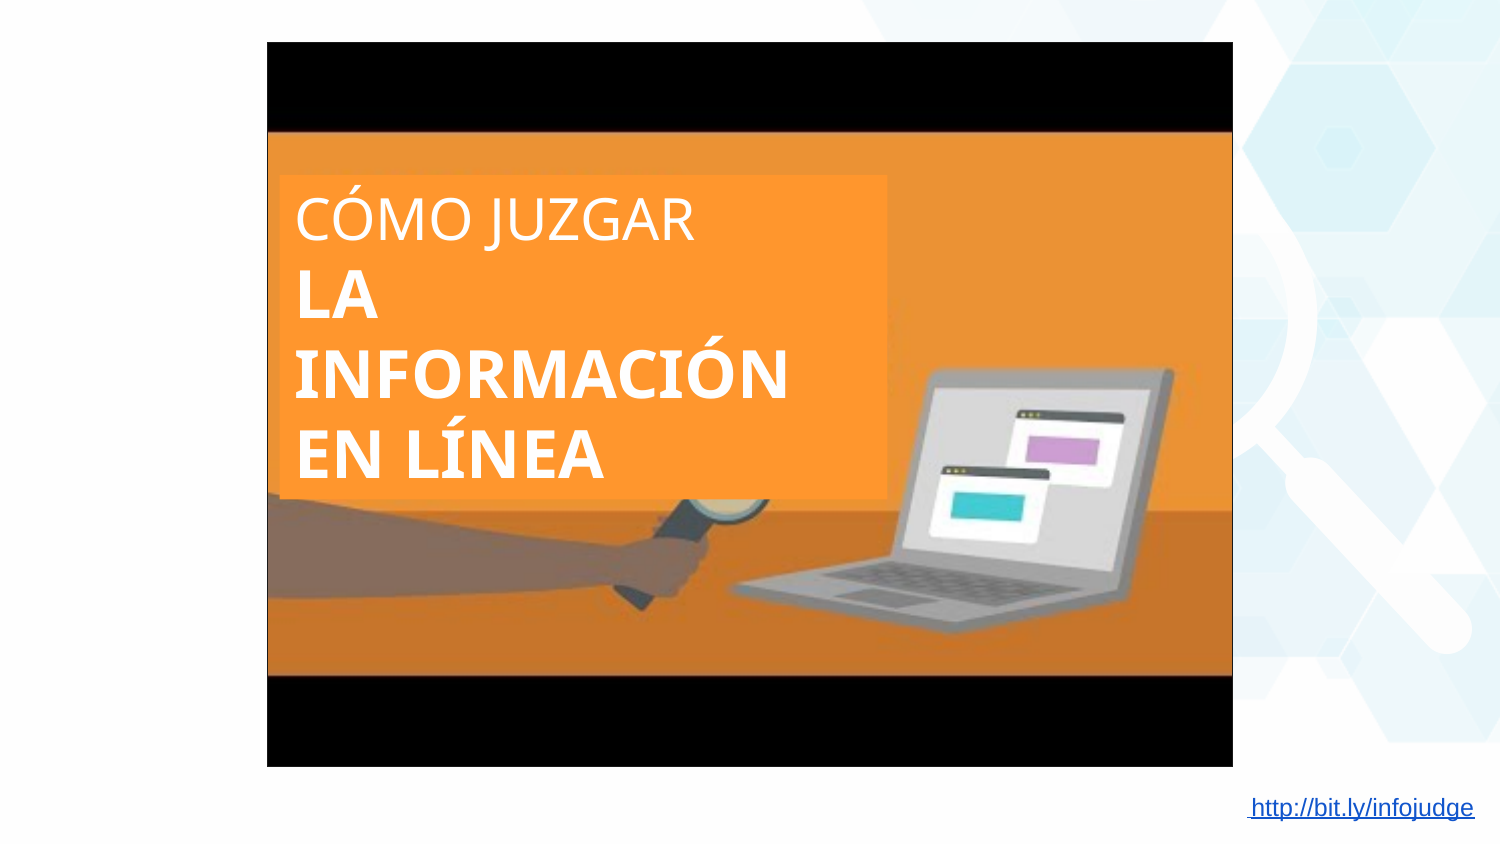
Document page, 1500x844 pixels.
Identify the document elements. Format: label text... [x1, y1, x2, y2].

picture [267, 42, 1233, 767]
text_box http://bit.ly/infojudge [1232, 771, 1500, 844]
